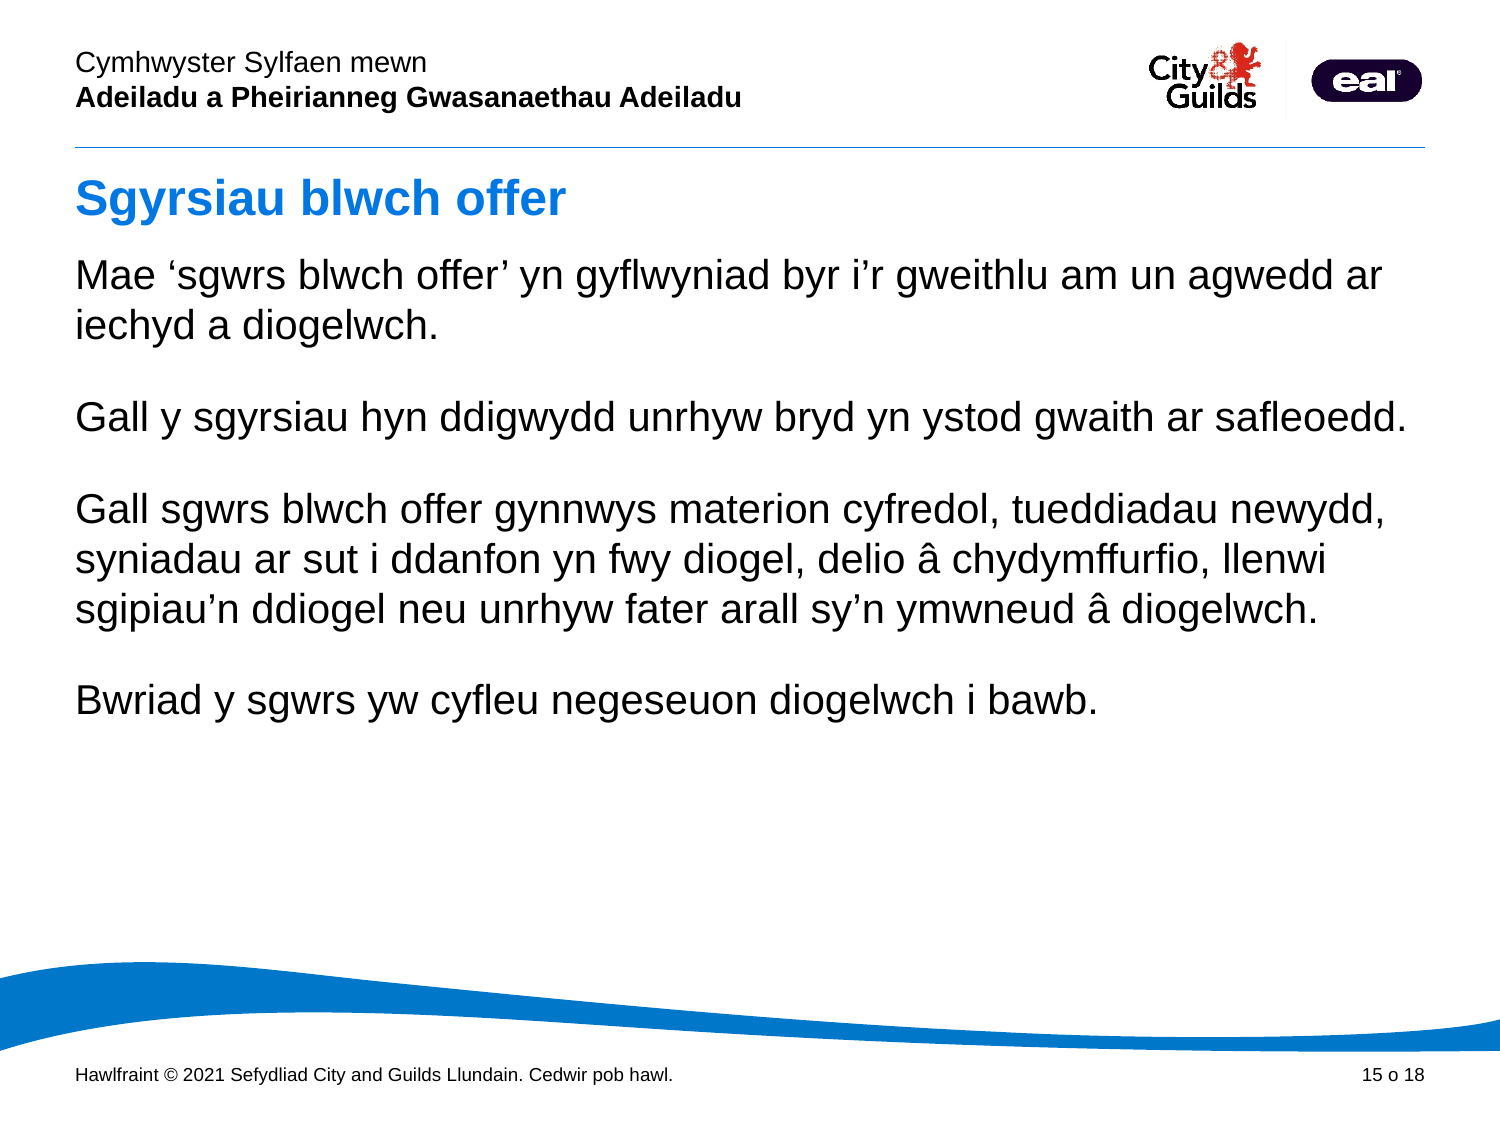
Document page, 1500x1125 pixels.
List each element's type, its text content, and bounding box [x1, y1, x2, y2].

picture [1149, 38, 1422, 121]
list Mae ‘sgwrs blwch offer’ yn gyflwyniad byr i’r gweithlu am un agwedd ar iechyd a diogelwch. Gall y sgyrsiau hyn ddigwydd unrhyw bryd yn ystod gwaith ar safleoedd. Gall sgwrs blwch offer gynnwys materion cyfredol, tueddiadau newydd, syniadau ar sut i ddanfon yn fwy diogel, delio â chydymffurfio, llenwi sgipiau’n ddiogel neu unrhyw fater arall sy’n ymwneud â diogelwch. Bwriad y sgwrs yw cyfleu negeseuon diogelwch i bawb. [74, 247, 1426, 946]
title Sgyrsiau blwch offer [74, 165, 1424, 229]
